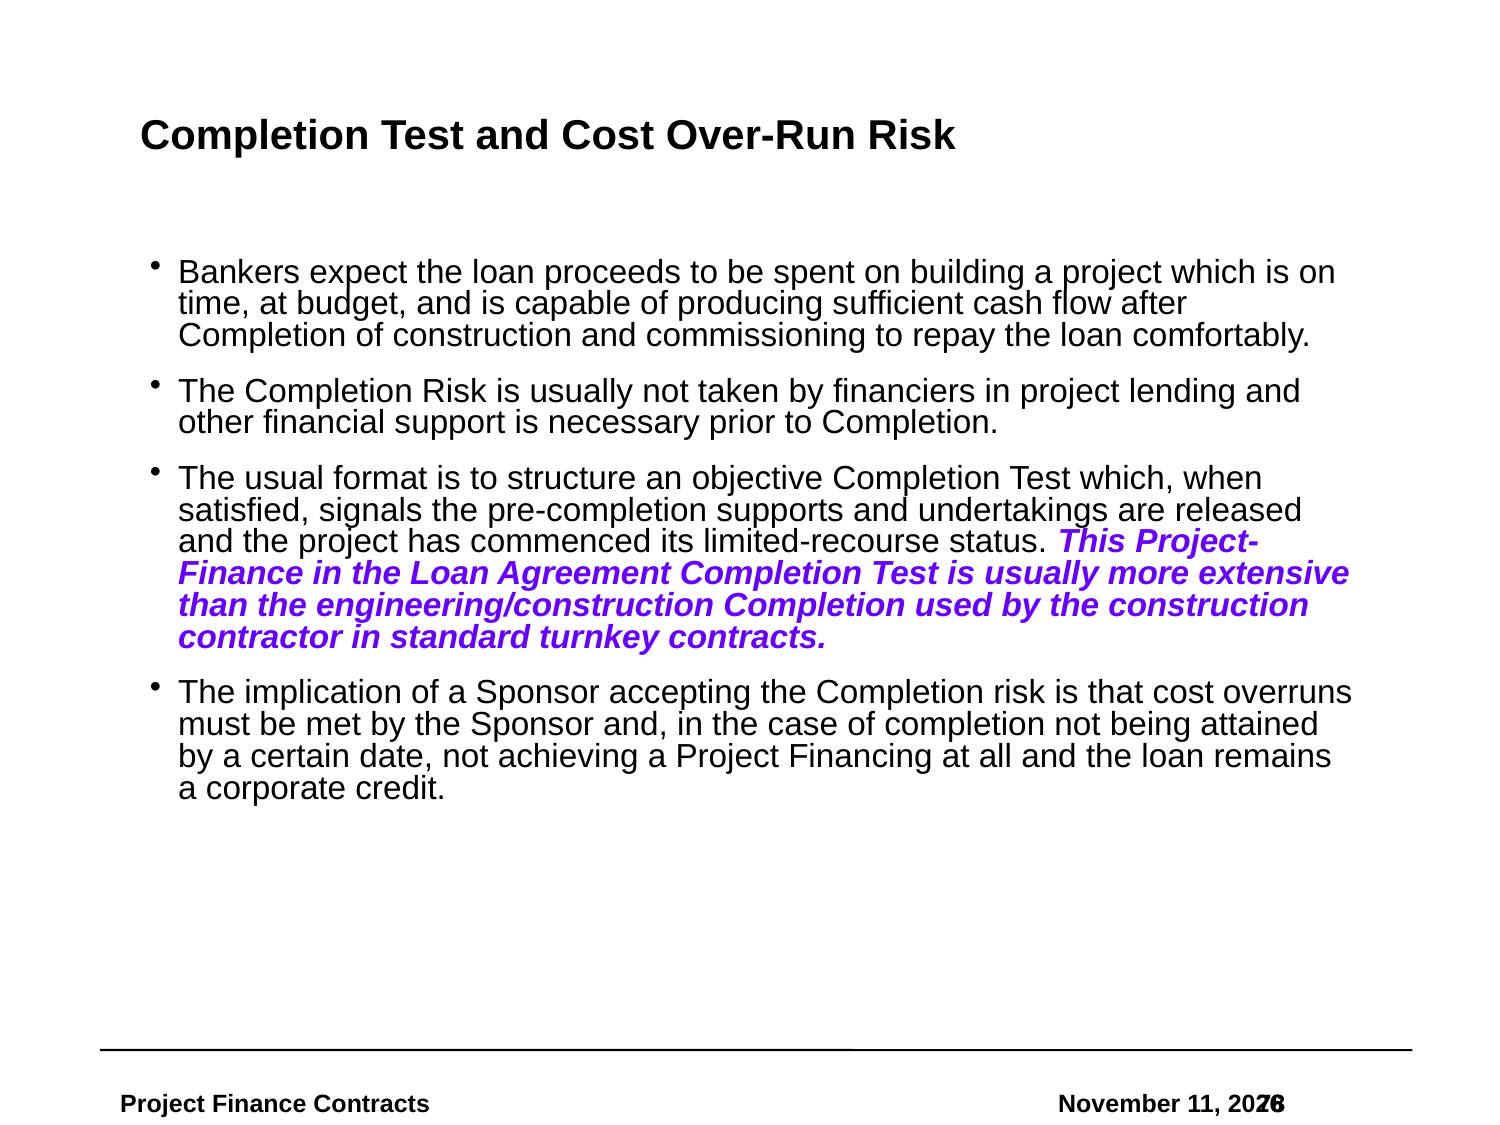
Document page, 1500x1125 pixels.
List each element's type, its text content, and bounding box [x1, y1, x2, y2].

title Completion Test and Cost Over-Run Risk [124, 99, 1288, 226]
list Bankers expect the loan proceeds to be spent on building a project which is on time, at budget, and is capable of producing sufficient cash flow after Completion of construction and commissioning to repay the loan comfortably. The Completion Risk is usually not taken by financiers in project lending and other financial support is necessary prior to Completion. The usual format is to structure an objective Completion Test which, when satisfied, signals the pre-completion supports and undertakings are released and the project has commenced its limited-recourse status. This Project-Finance in the Loan Agreement Completion Test is usually more extensive than the engineering/construction Completion used by the construction contractor in standard turnkey contracts. The implication of a Sponsor accepting the Completion risk is that cost overruns must be met by the Sponsor and, in the case of completion not being attained by a certain date, not achieving a Project Financing at all and the loan remains a corporate credit. [124, 249, 1376, 1001]
